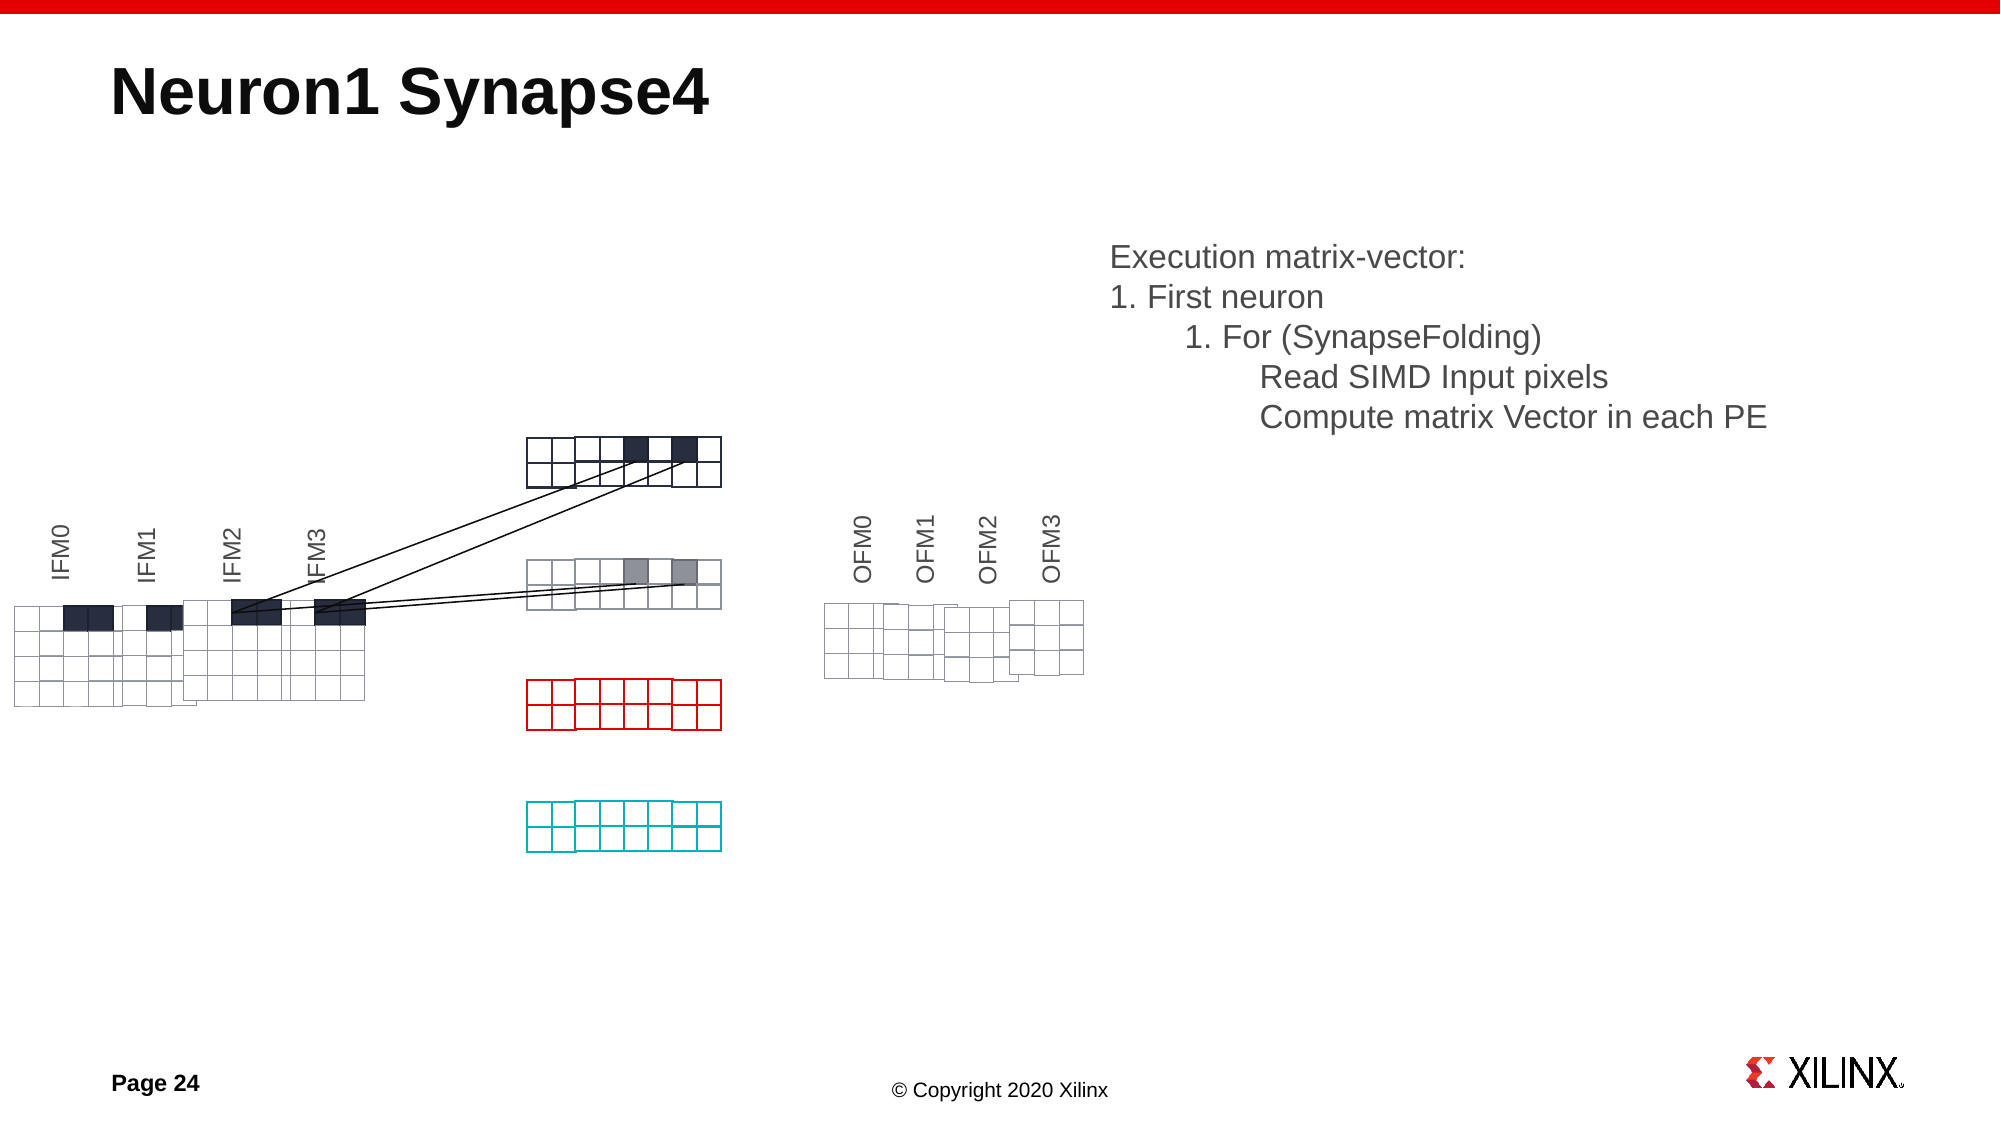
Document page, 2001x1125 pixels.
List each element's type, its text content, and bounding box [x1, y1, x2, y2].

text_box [182, 600, 282, 701]
title Neuron1 Synapse4 [95, 50, 1905, 210]
slide_number Page 24 [96, 1043, 257, 1104]
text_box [527, 437, 575, 461]
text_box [527, 801, 577, 852]
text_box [623, 679, 672, 730]
text_box IFM1 [122, 512, 168, 585]
text_box IFM2 [208, 512, 232, 585]
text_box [282, 613, 365, 701]
text_box OFM1 [901, 499, 947, 585]
text_box OFM0 [838, 500, 884, 585]
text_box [623, 436, 674, 462]
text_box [1009, 599, 1084, 675]
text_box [685, 559, 722, 610]
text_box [823, 603, 898, 679]
text_box OFM2 [964, 500, 1009, 586]
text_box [623, 800, 674, 851]
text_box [883, 604, 958, 680]
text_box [672, 437, 722, 488]
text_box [672, 801, 722, 852]
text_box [232, 583, 636, 613]
text_box OFM3 [1027, 499, 1073, 585]
text_box Execution matrix-vector: First neuron For (SynapseFolding) Read SIMD Input pixels Compute matrix Vector in each PE [1109, 227, 1789, 562]
text_box IFM0 [36, 509, 82, 582]
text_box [636, 462, 685, 584]
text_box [232, 461, 636, 583]
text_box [636, 584, 685, 613]
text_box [672, 679, 722, 730]
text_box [944, 606, 1019, 682]
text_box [575, 436, 623, 461]
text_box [527, 680, 577, 731]
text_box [575, 679, 623, 730]
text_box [575, 800, 623, 851]
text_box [14, 605, 113, 706]
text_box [113, 605, 196, 706]
picture [1745, 1056, 1905, 1089]
